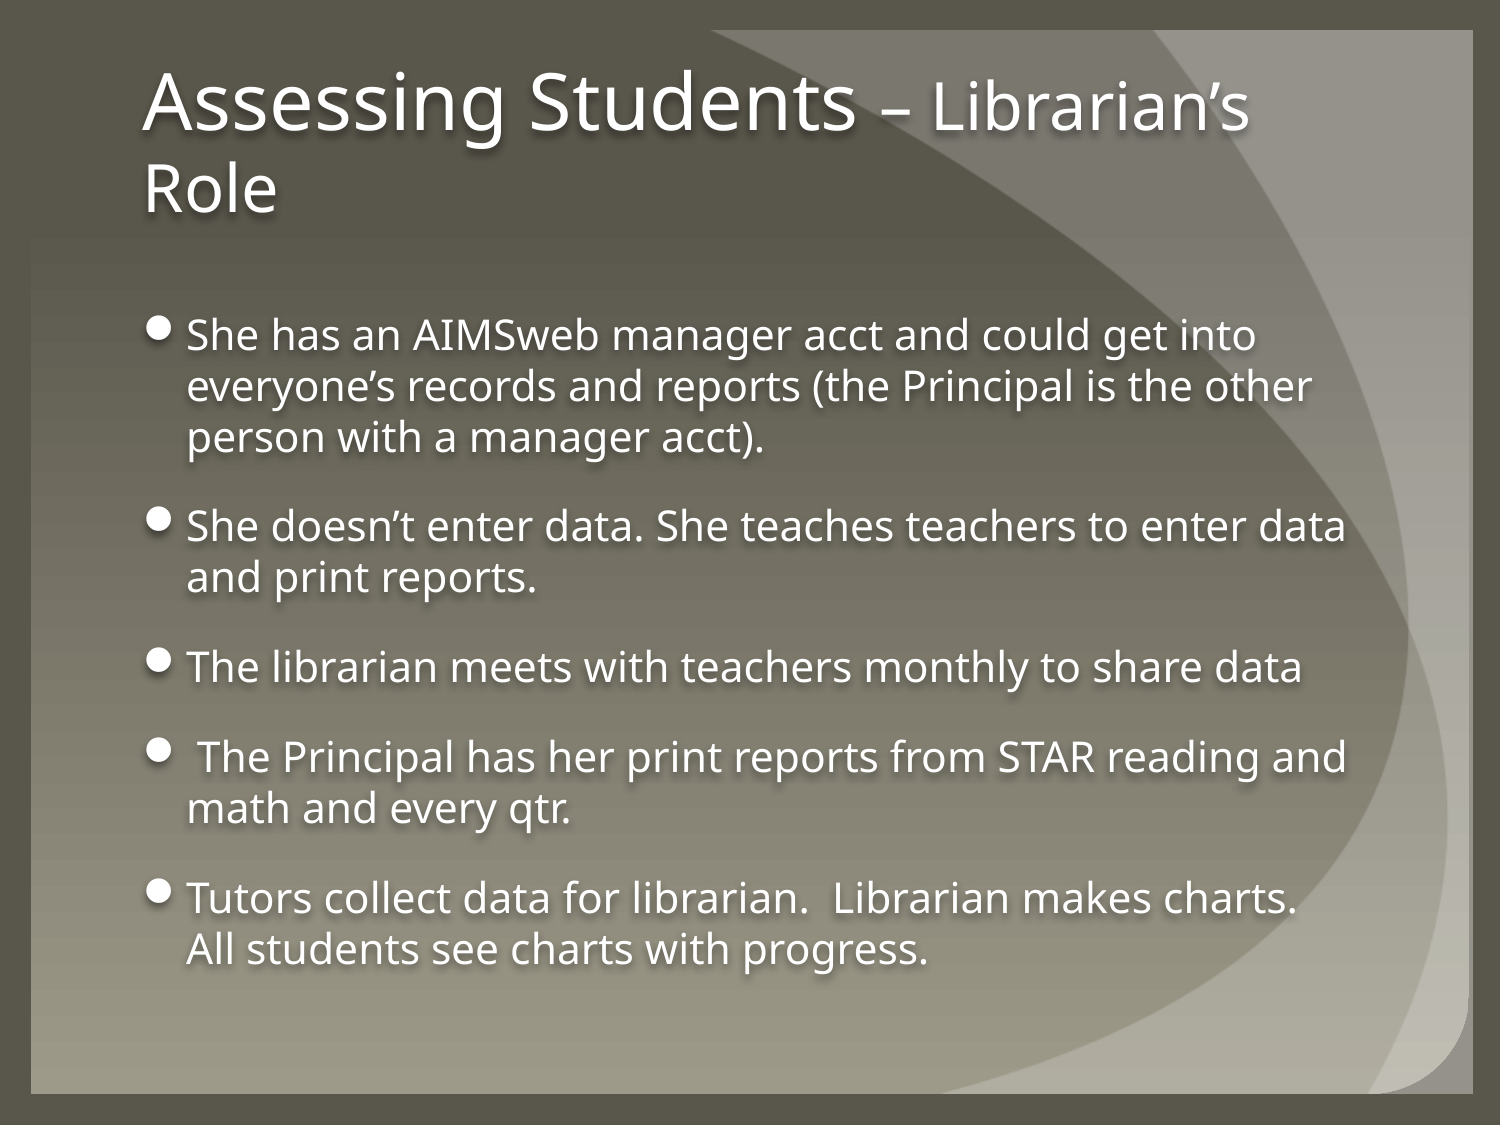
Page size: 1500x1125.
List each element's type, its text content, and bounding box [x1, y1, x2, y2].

list She has an AIMSweb manager acct and could get into everyone’s records and reports (the Principal is the other person with a manager acct). She doesn’t enter data. She teaches teachers to enter data and print reports. The librarian meets with teachers monthly to share data The Principal has her print reports from STAR reading and math and every qtr. Tutors collect data for librarian. Librarian makes charts. All students see charts with progress. [127, 299, 1372, 991]
picture [24, 30, 1473, 1094]
title Assessing Students – Librarian’s Role [127, 62, 1372, 234]
